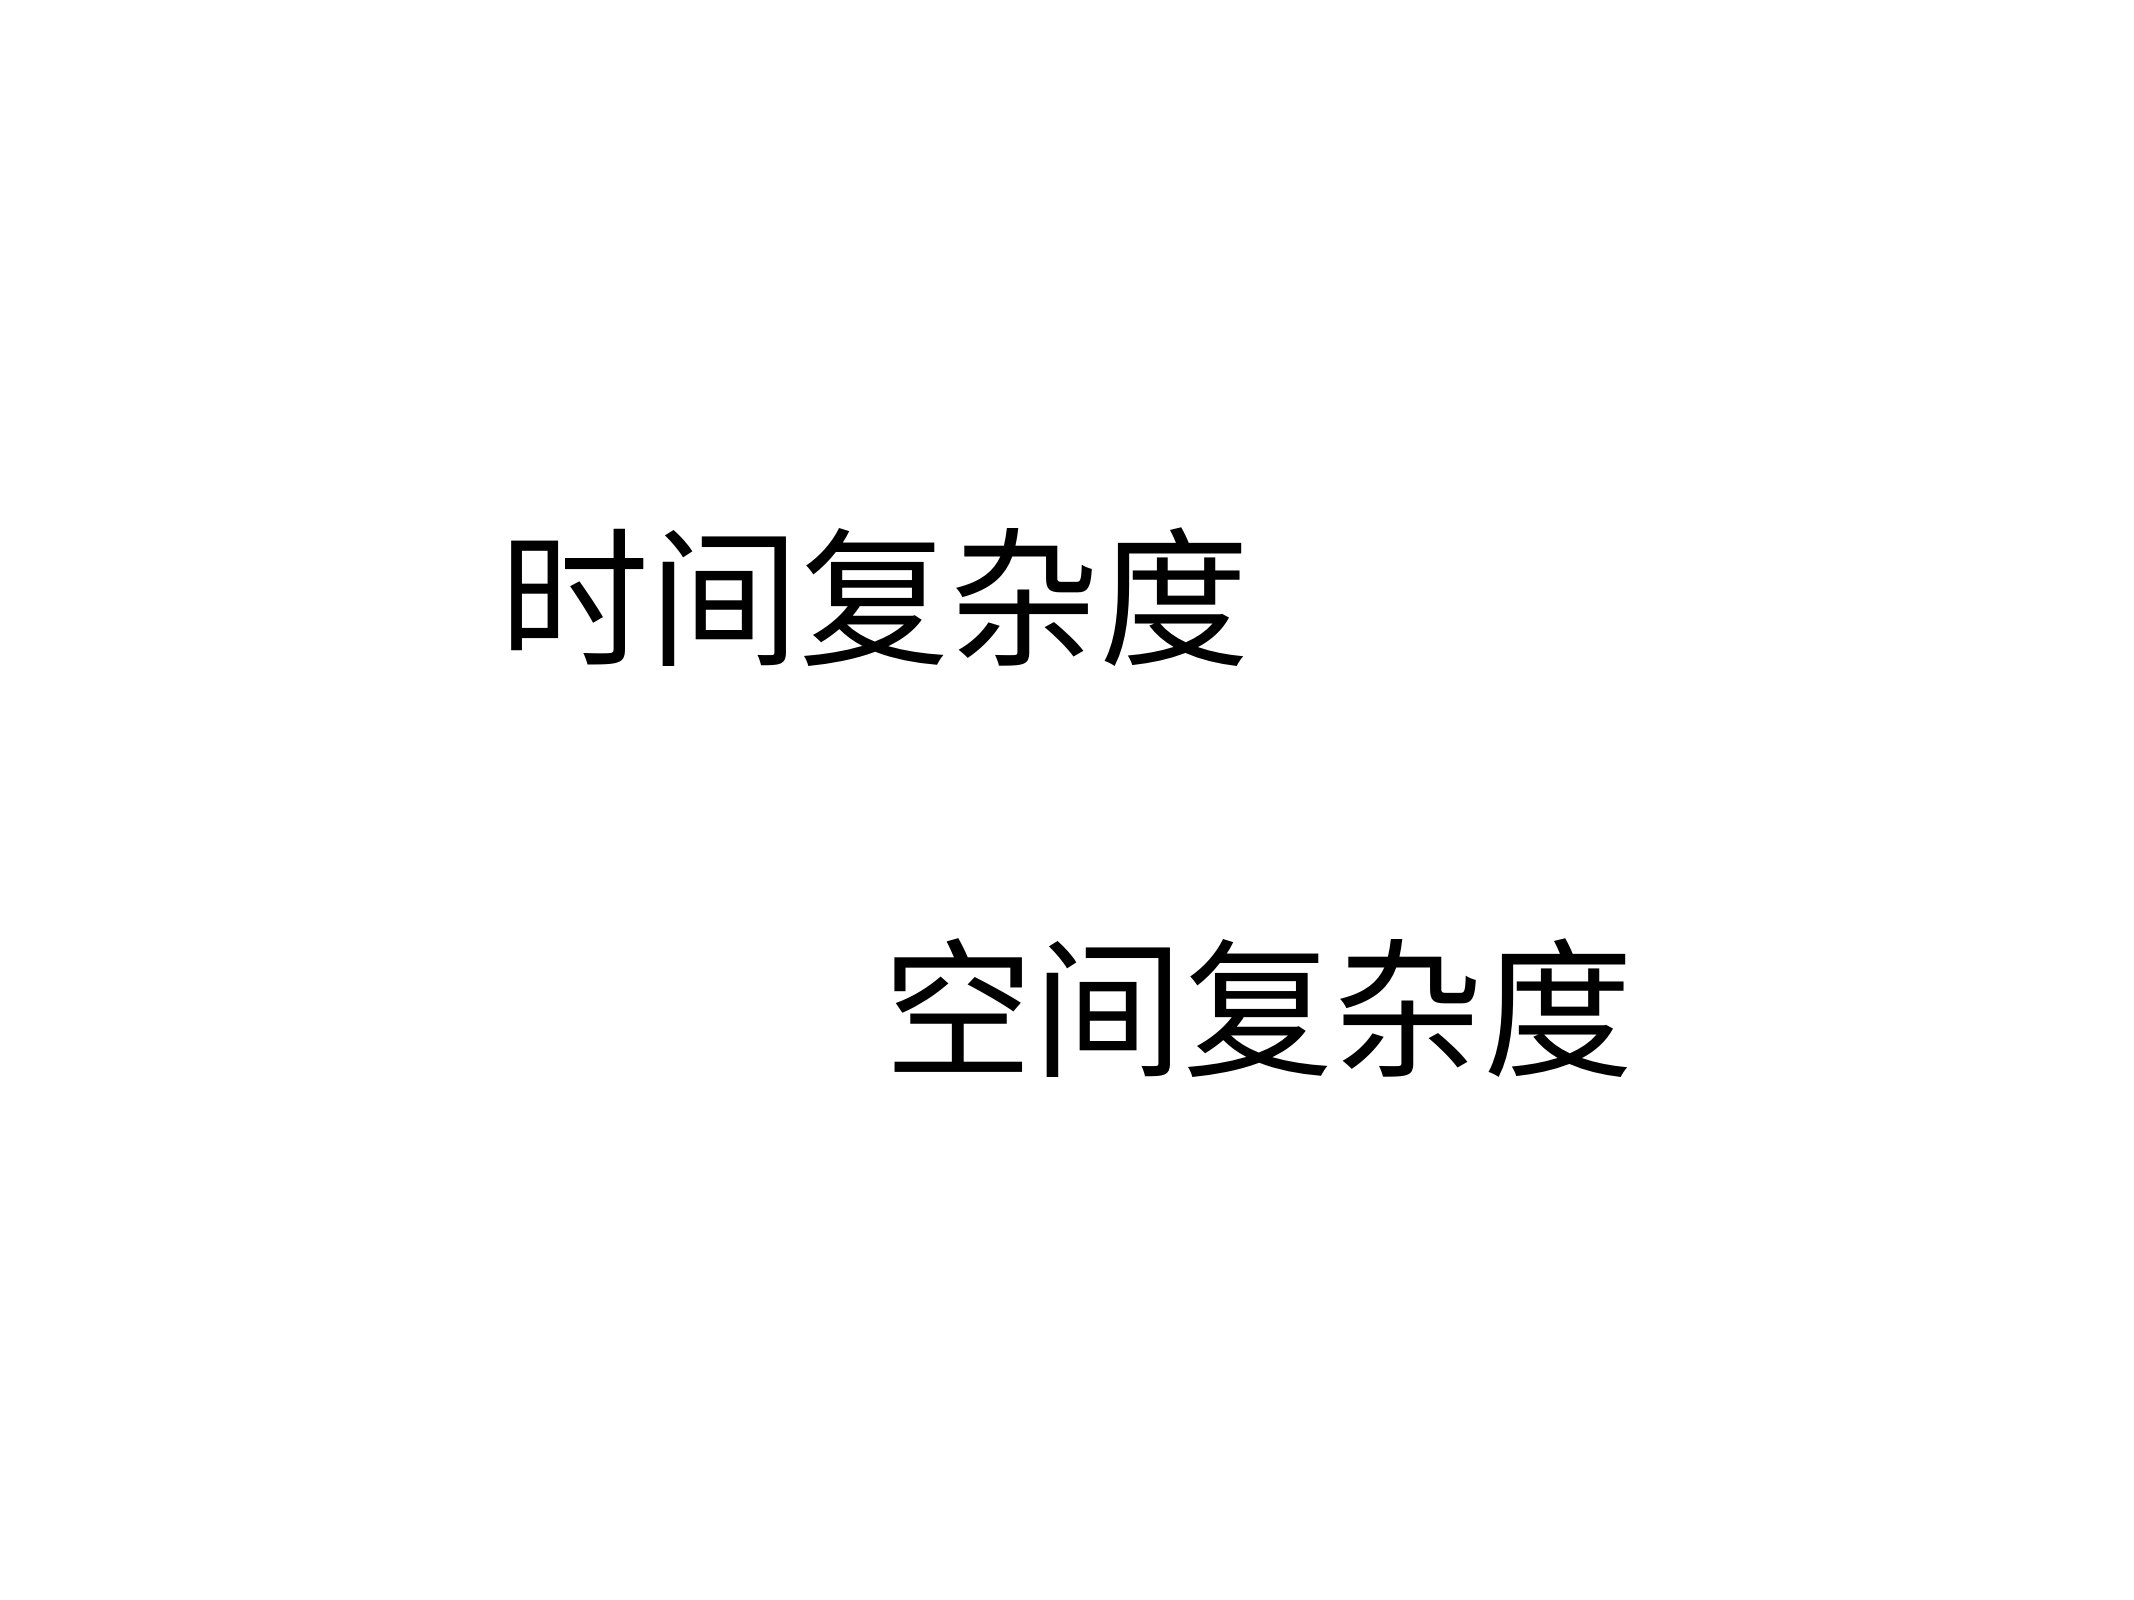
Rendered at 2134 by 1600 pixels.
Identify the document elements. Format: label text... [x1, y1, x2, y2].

text_box 时间复杂度 [491, 496, 1258, 693]
text_box 空间复杂度 [875, 907, 1643, 1104]
